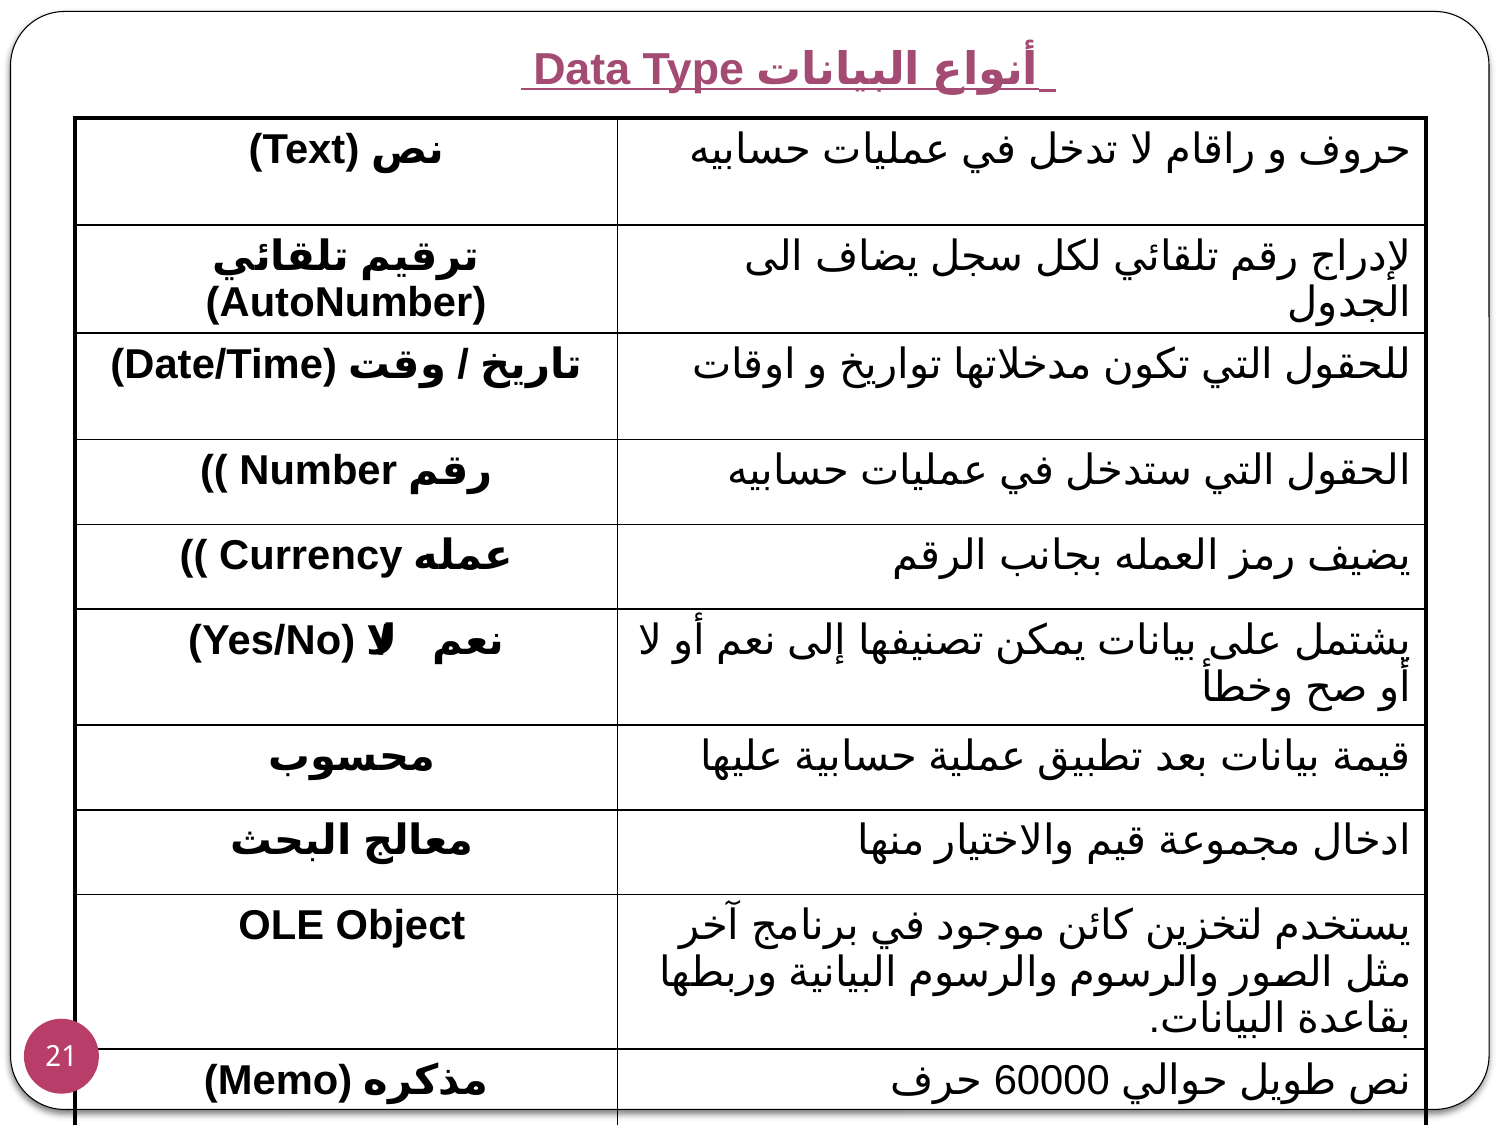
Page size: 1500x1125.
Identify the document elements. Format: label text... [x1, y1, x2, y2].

table_cell نعم / لا (Yes/No) [77, 610, 617, 724]
table_cell قيمة بيانات بعد تطبيق عملية حسابية عليها [618, 726, 1424, 809]
table_cell يستخدم لتخزين كائن موجود في برنامج آخر مثل الصور والرسوم والرسوم البيانية وربطها بقاعدة البيانات. [618, 895, 1424, 1048]
table_cell نص طويل حوالي 60000 حرف [618, 1050, 1424, 1125]
table_cell ترقيم تلقائي (AutoNumber) [77, 226, 617, 332]
table_cell مذكره (Memo) [77, 1050, 617, 1125]
table_header حروف و راقام لا تدخل في عمليات حسابيه [618, 120, 1424, 224]
table_cell تاريخ / وقت (Date/Time) [77, 334, 617, 439]
table_cell يضيف رمز العمله بجانب الرقم [618, 525, 1424, 608]
table_cell الحقول التي ستدخل في عمليات حسابيه [618, 440, 1424, 524]
table_cell ادخال مجموعة قيم والاختيار منها [618, 811, 1424, 894]
table_cell للحقول التي تكون مدخلاتها تواريخ و اوقات [618, 334, 1424, 439]
title أنواع البيانات Data Type [151, 19, 1427, 114]
table_cell محسوب [77, 726, 617, 809]
slide_number 21 [23, 1018, 99, 1094]
table_cell يشتمل على بيانات يمكن تصنيفها إلى نعم أو لا أو صح وخطأ [618, 610, 1424, 724]
table_cell عمله Currency )) [77, 525, 617, 608]
table_header نص (Text) [77, 120, 617, 224]
table_cell لإدراج رقم تلقائي لكل سجل يضاف الى الجدول [618, 226, 1424, 332]
table_cell OLE Object [77, 895, 617, 1048]
table_cell معالج البحث [77, 811, 617, 894]
table_cell رقم Number )) [77, 440, 617, 524]
